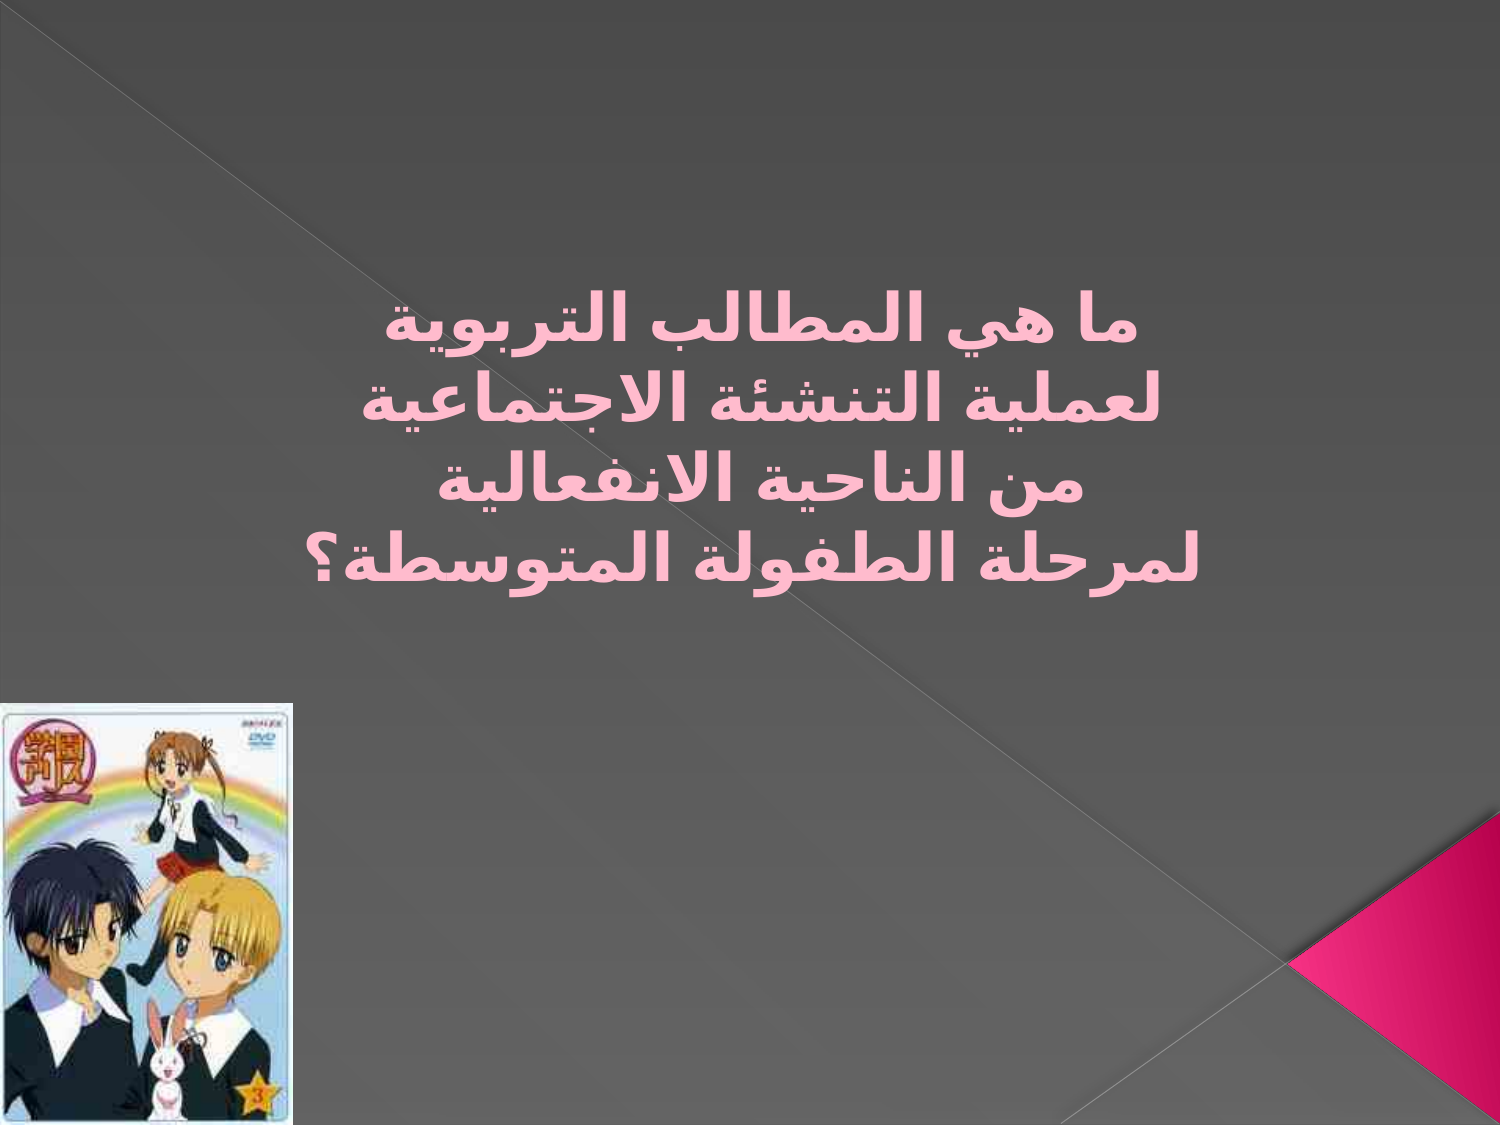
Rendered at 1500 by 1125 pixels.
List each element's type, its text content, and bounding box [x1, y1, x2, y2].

text_box ما هي المطالب التربوية لعملية التنشئة الاجتماعية من الناحية الانفعالية لمرحلة الطفولة المتوسطة؟ [287, 267, 1220, 602]
picture [0, 702, 293, 1125]
